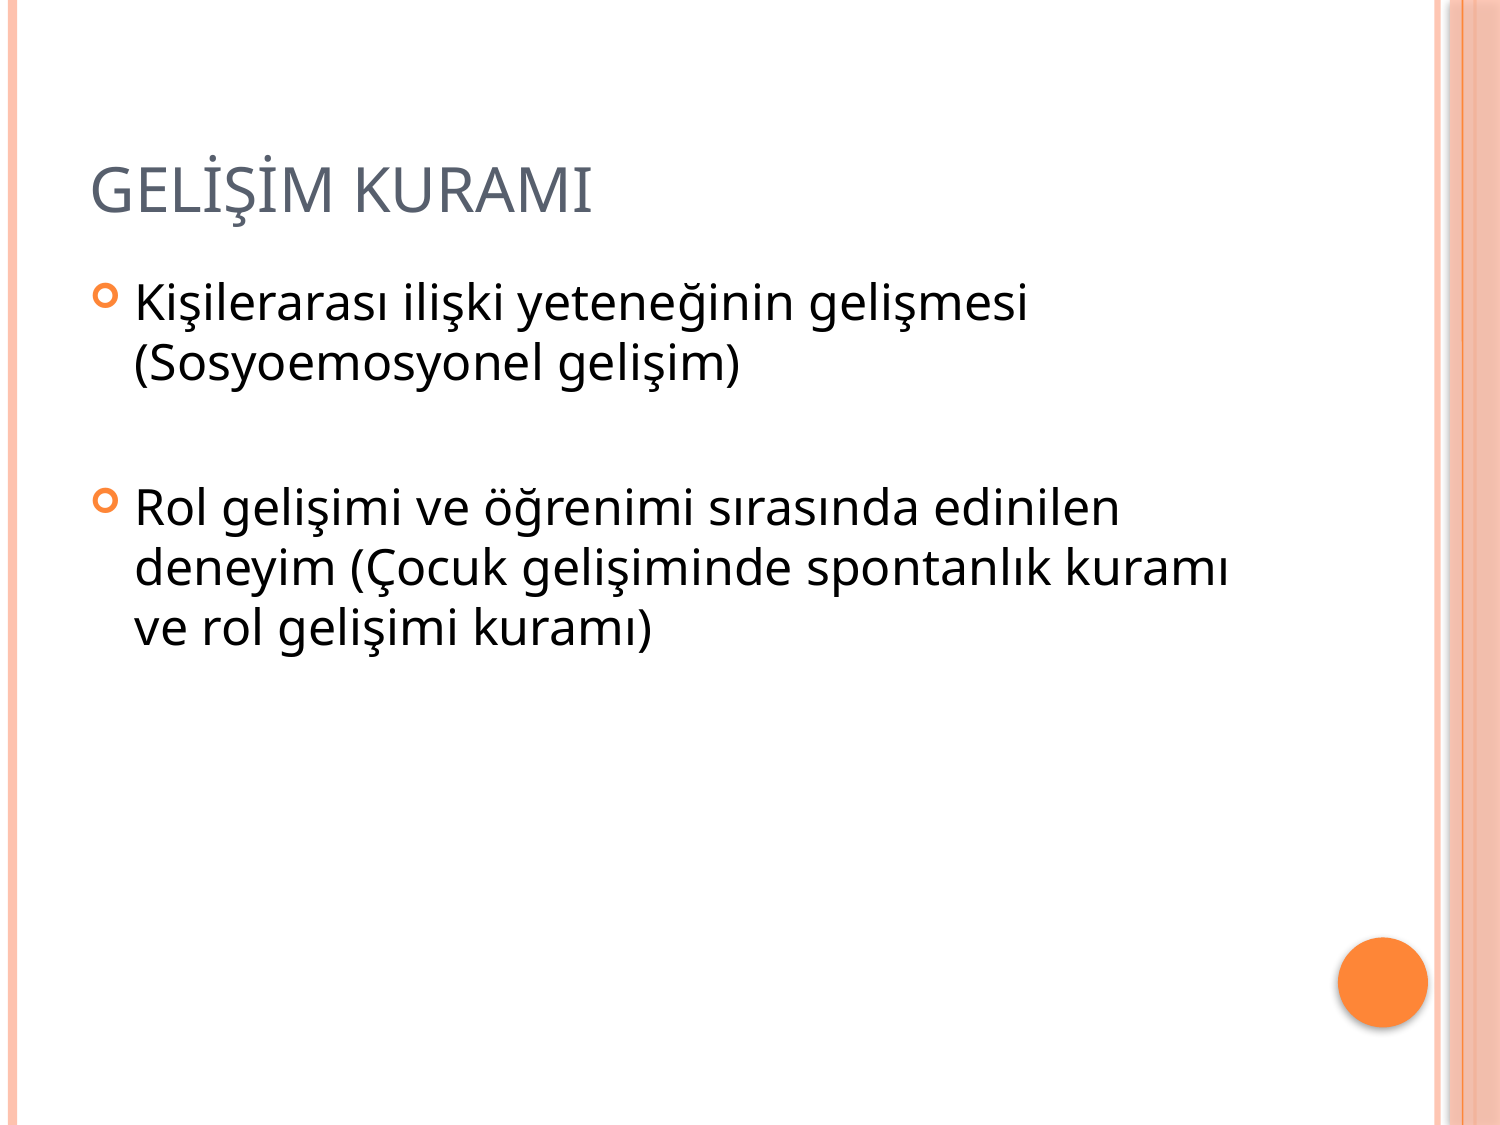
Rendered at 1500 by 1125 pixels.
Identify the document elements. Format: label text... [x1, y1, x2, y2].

title GELİŞİM KURAMI [75, 45, 1300, 233]
list Kişilerarası ilişki yeteneğinin gelişmesi (Sosyoemosyonel gelişim) Rol gelişimi ve öğrenimi sırasında edinilen deneyim (Çocuk gelişiminde spontanlık kuramı ve rol gelişimi kuramı) [75, 262, 1300, 1062]
